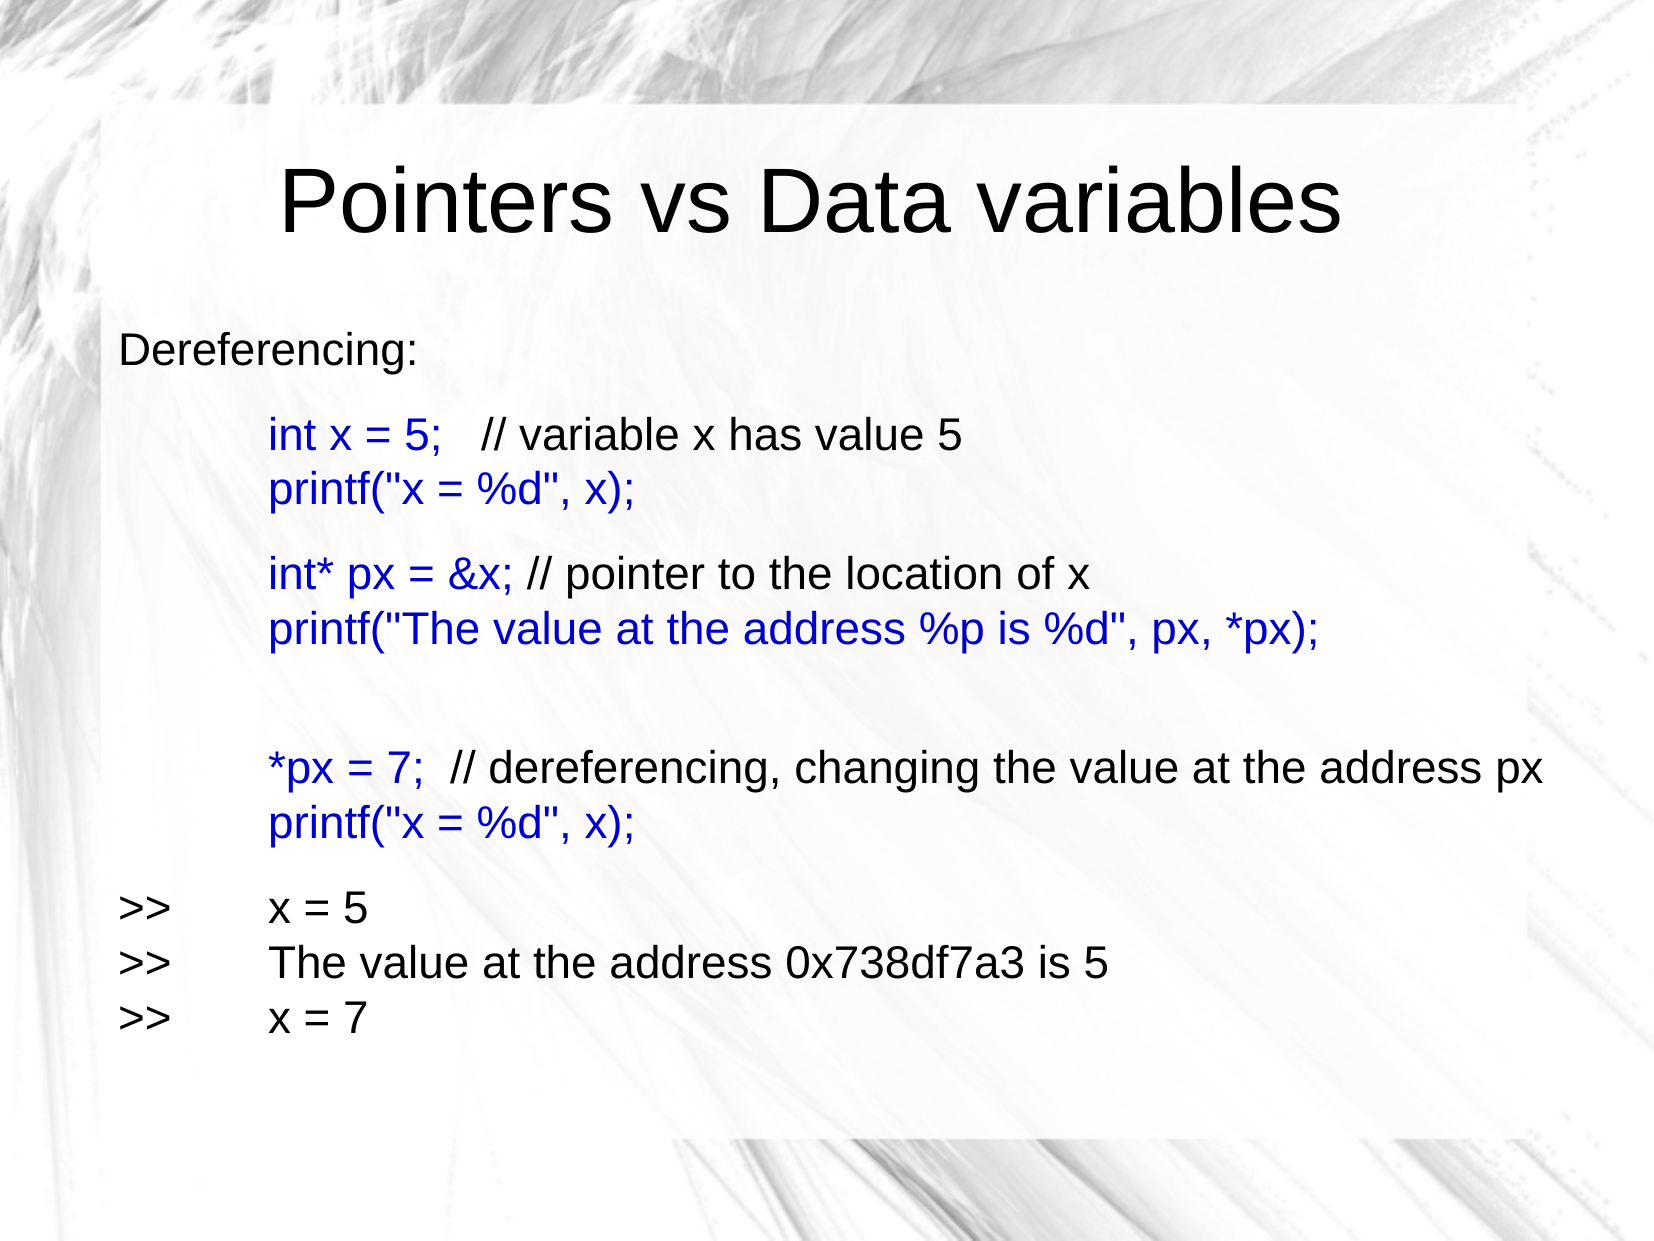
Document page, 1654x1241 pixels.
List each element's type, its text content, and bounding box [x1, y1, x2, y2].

list Dereferencing: int x = 5; // variable x has value 5 printf("x = %d", x); int* px = &x; // pointer to the location of x printf("The value at the address %p is %d", px, *px); *px = 7; // dereferencing, changing the value at the address px printf("x = %d", x); >> x = 5 >> The value at the address 0x738df7a3 is 5 >> x = 7 [118, 319, 1571, 1109]
picture [0, 0, 1654, 1241]
title Pointers vs Data variables [118, 112, 1506, 281]
